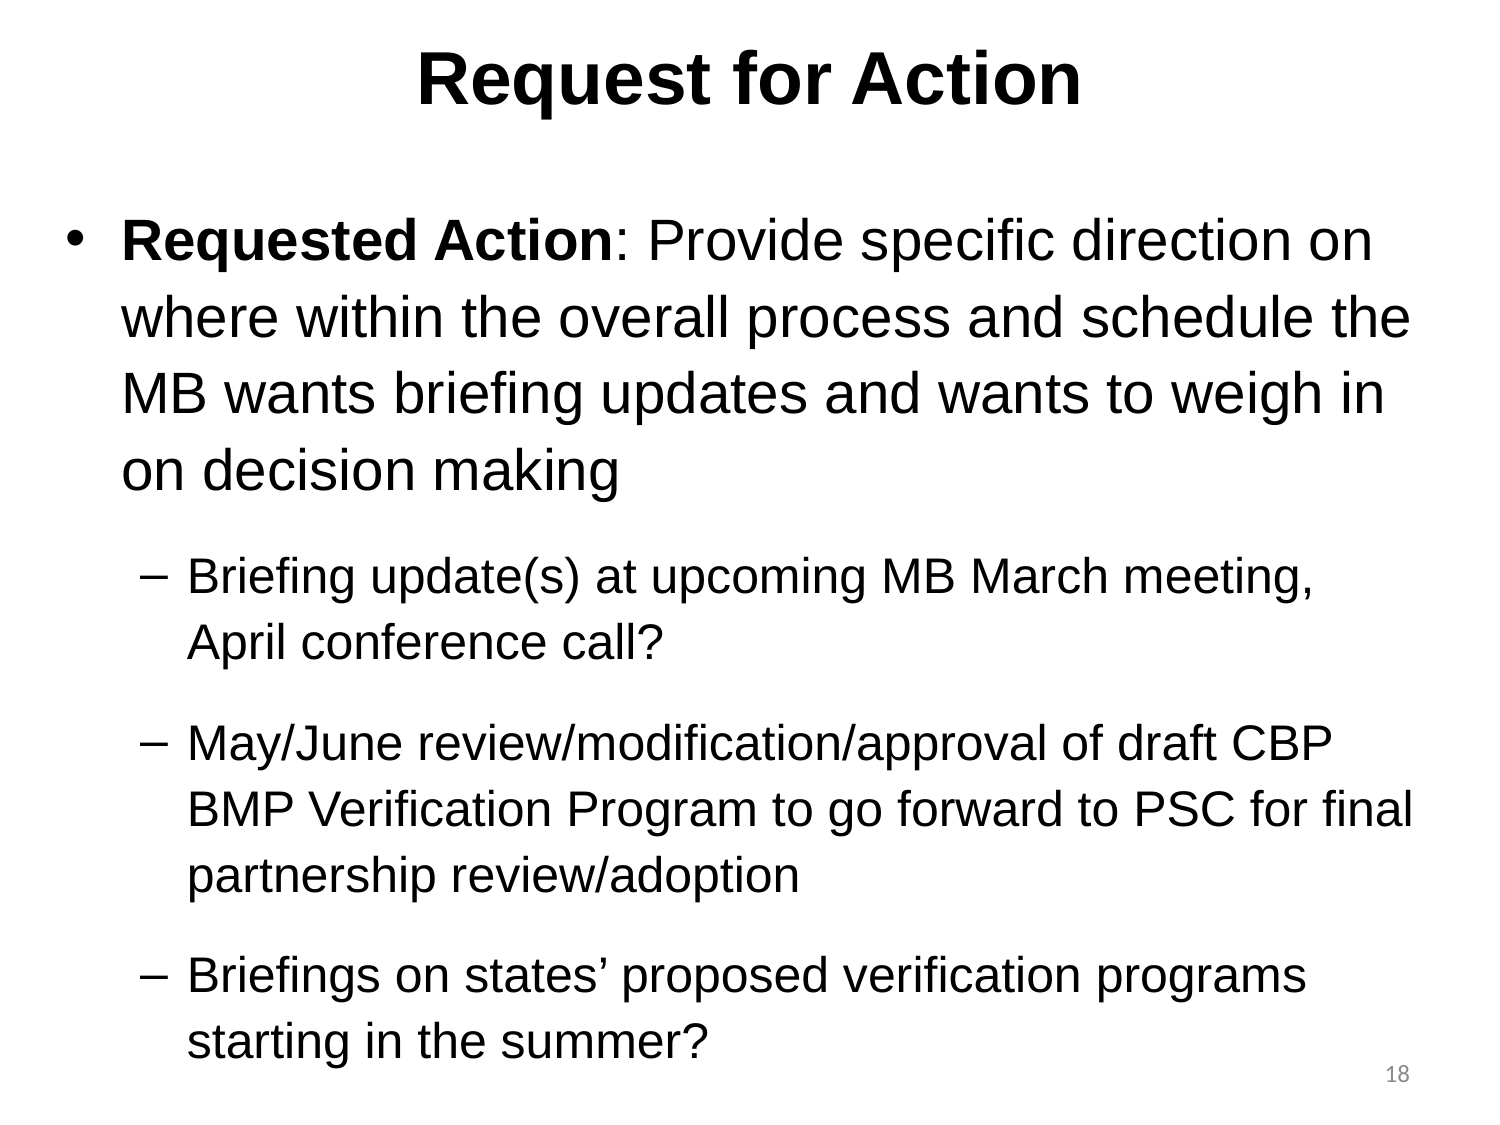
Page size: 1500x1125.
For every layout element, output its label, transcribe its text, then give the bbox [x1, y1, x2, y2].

list Requested Action: Provide specific direction on where within the overall process and schedule the MB wants briefing updates and wants to weigh in on decision making Briefing update(s) at upcoming MB March meeting, April conference call? May/June review/modification/approval of draft CBP BMP Verification Program to go forward to PSC for final partnership review/adoption Briefings on states’ proposed verification programs starting in the summer? [50, 187, 1438, 1125]
slide_number 18 [1074, 1042, 1425, 1103]
title Request for Action [75, 0, 1425, 150]
